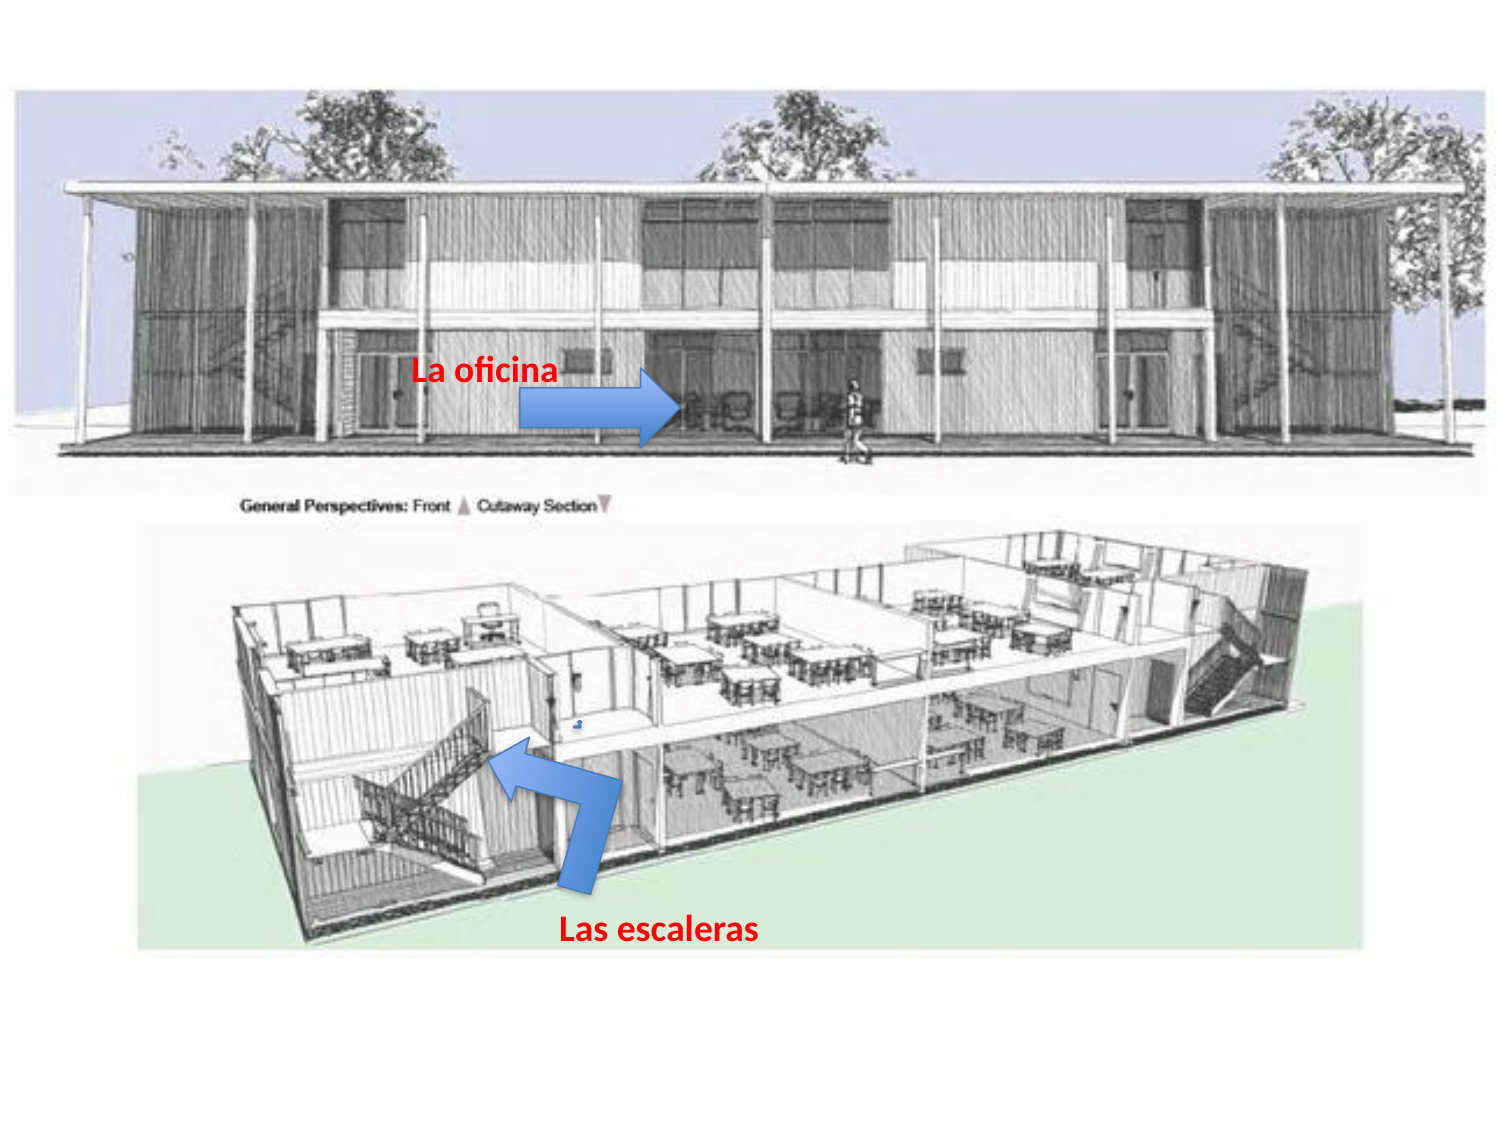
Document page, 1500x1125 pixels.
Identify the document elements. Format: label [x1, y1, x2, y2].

list [0, 86, 1500, 958]
